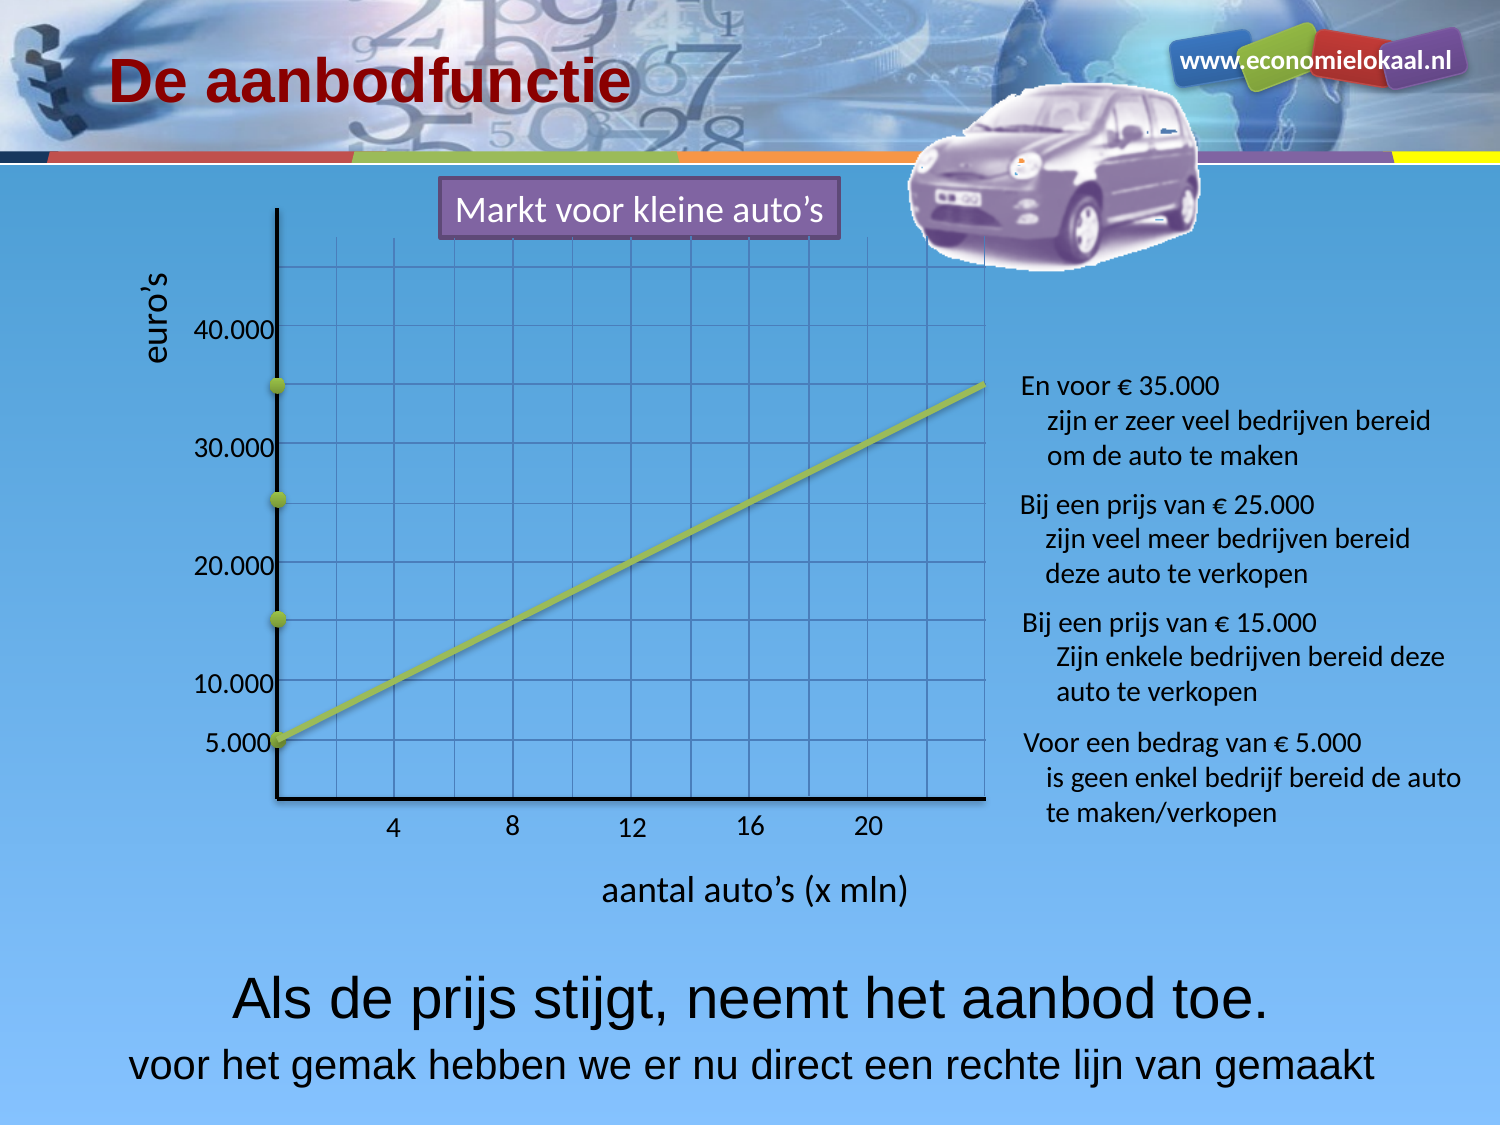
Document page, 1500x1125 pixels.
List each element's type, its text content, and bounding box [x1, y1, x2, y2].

text_box Voor een bedrag van € 5.000 [1008, 716, 1378, 766]
picture [0, 0, 1500, 288]
text_box is geen enkel bedrijf bereid de auto te maken/verkopen [1031, 750, 1478, 836]
text_box Zijn enkele bedrijven bereid deze auto te verkopen [1041, 630, 1467, 715]
text_box En voor € 35.000 [1006, 359, 1235, 409]
text_box Bij een prijs van € 25.000 [1005, 477, 1330, 528]
title De aanbodfunctie [93, 34, 1121, 120]
text_box zijn veel meer bedrijven bereid deze auto te verkopen [1030, 511, 1433, 597]
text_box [121, 177, 987, 919]
list Als de prijs stijgt, neemt het aanbod toe. voor het gemak hebben we er nu direct een rechte lijn van gemaakt [76, 952, 1428, 1104]
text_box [277, 383, 986, 740]
text_box zijn er zeer veel bedrijven bereid om de auto te maken [1032, 393, 1447, 479]
text_box Bij een prijs van € 15.000 [1007, 595, 1333, 646]
